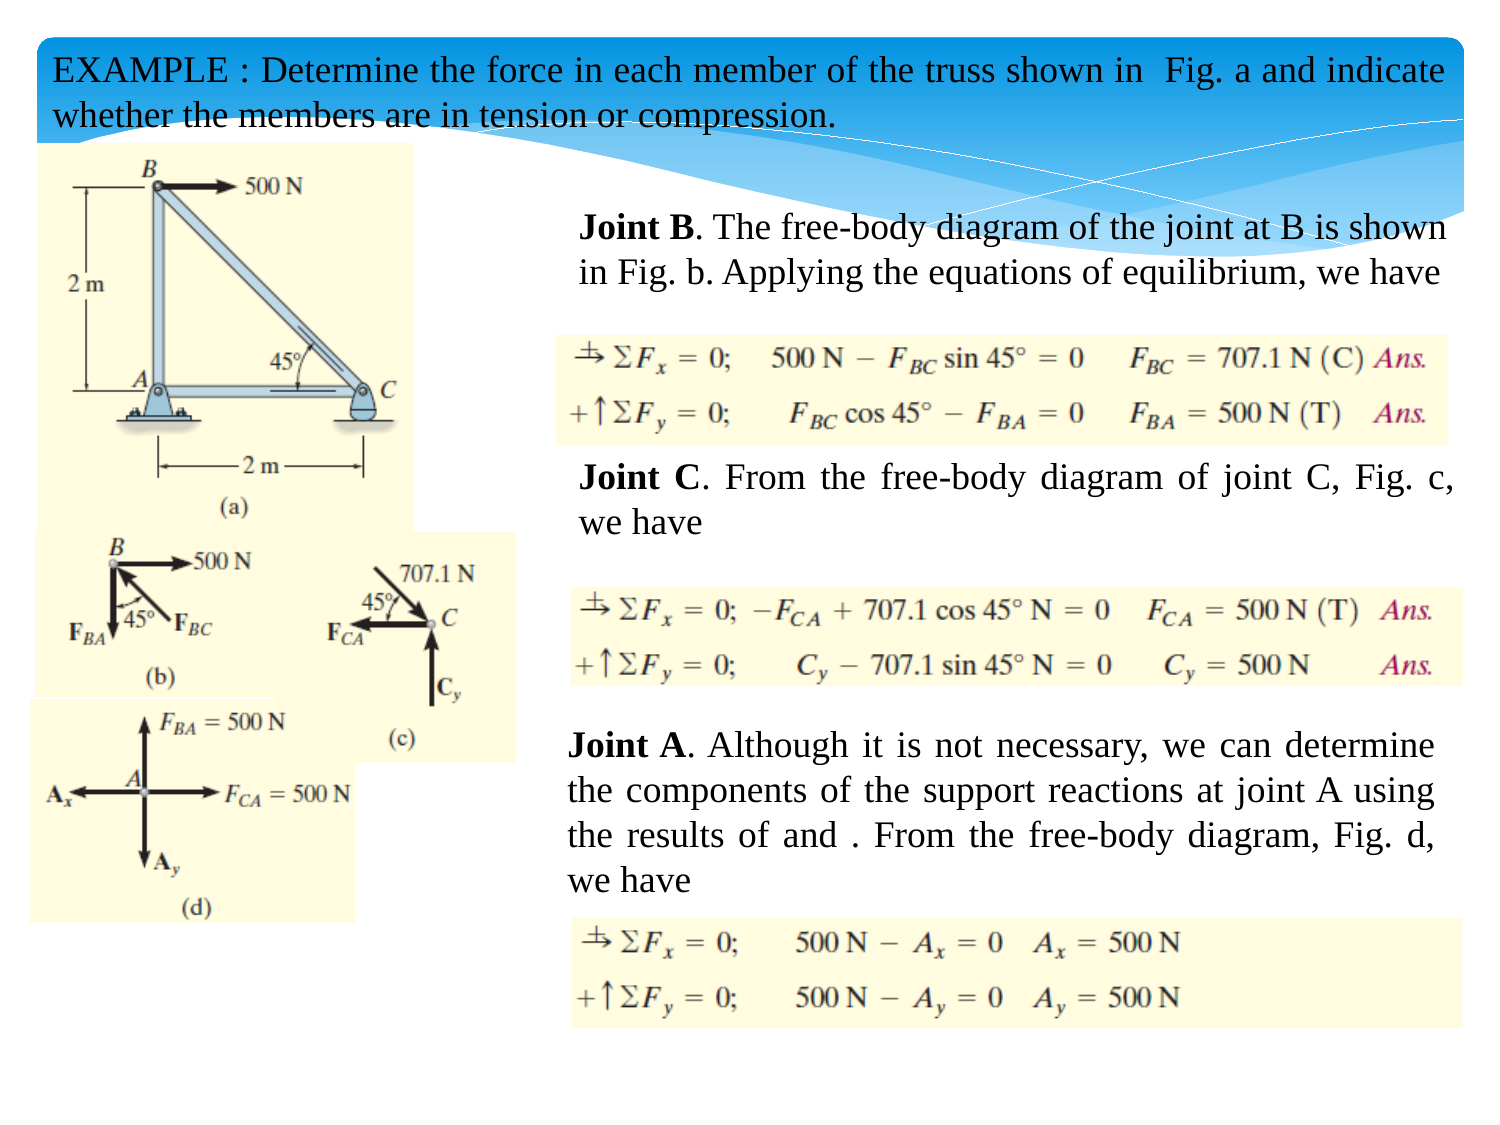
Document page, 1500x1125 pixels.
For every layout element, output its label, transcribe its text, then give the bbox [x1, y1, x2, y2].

picture [571, 587, 1463, 687]
text_box Joint C. From the free-body diagram of joint C, Fig. c, we have [563, 444, 1471, 550]
text_box Joint B. The free-body diagram of the joint at B is shown in Fig. b. Applying the equations of equilibrium, we have [563, 194, 1463, 300]
picture [555, 335, 1448, 445]
picture [29, 143, 516, 923]
text_box EXAMPLE : Determine the force in each member of the truss shown in Fig. a and indicate whether the members are in tension or compression. [37, 37, 1463, 143]
text_box Joint A. Although it is not necessary, we can determine the components of the support reactions at joint A using the results of and . From the free-body diagram, Fig. d, we have [552, 712, 1451, 908]
picture [571, 918, 1463, 1029]
